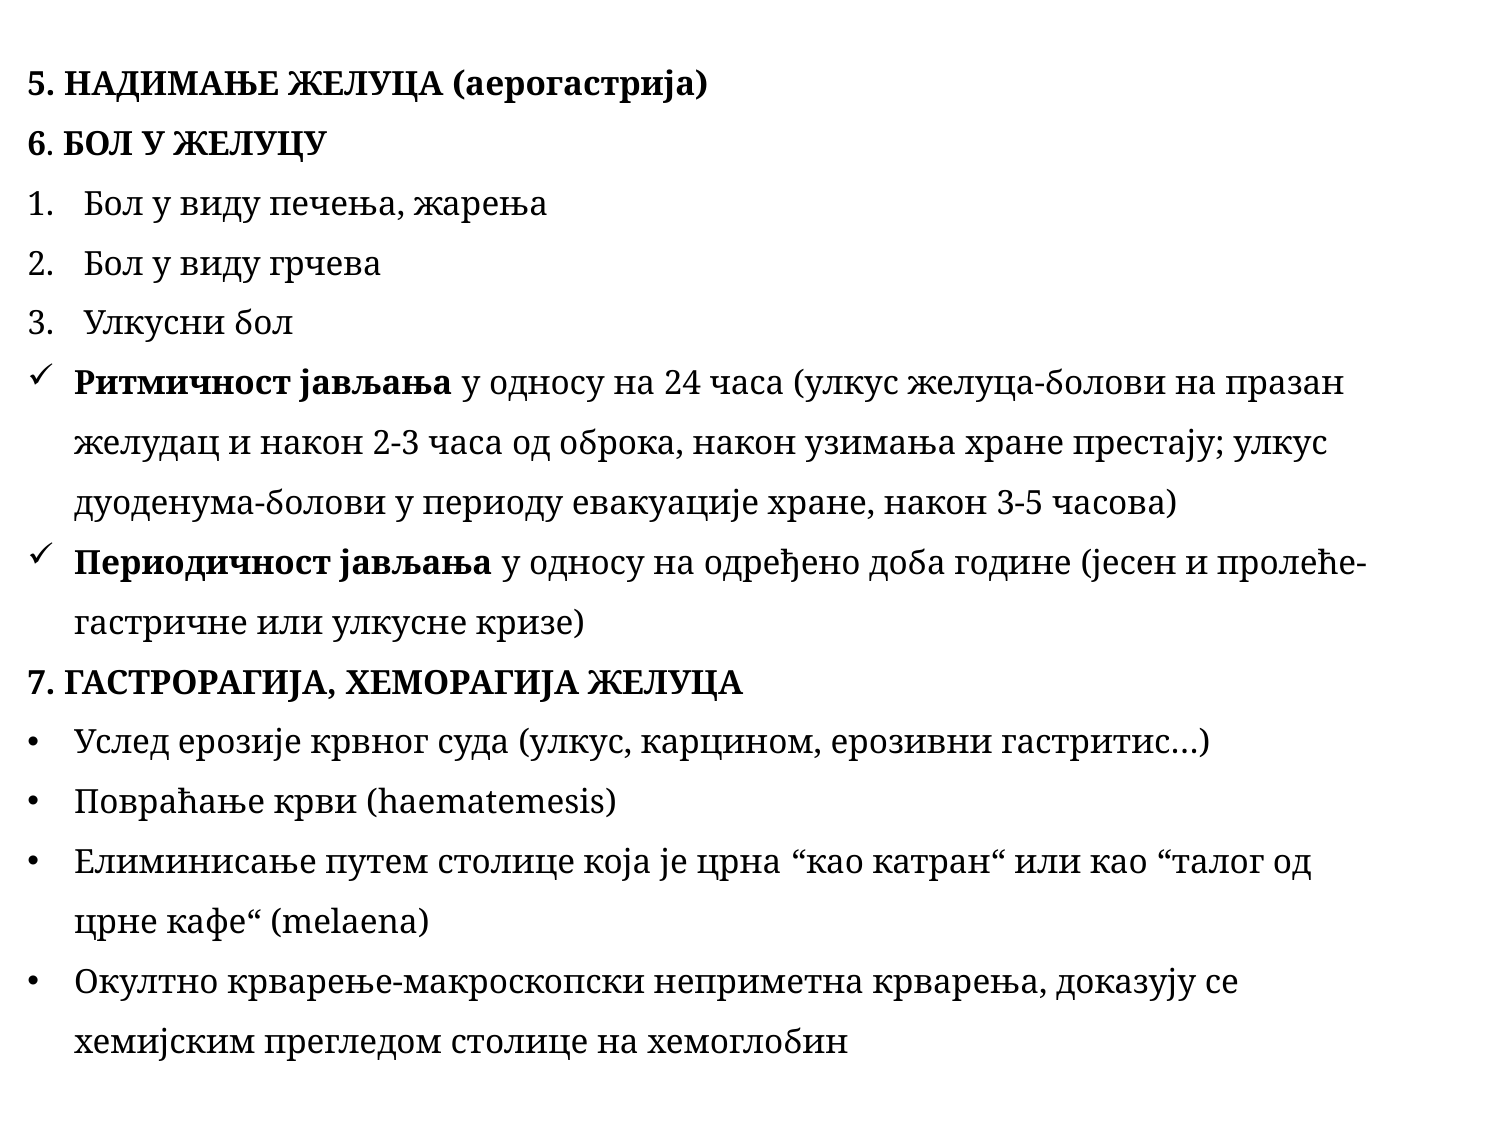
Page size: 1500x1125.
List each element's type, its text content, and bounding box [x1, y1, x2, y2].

text_box 5. НАДИМАЊЕ ЖЕЛУЦА (аерогастрија) 6. БОЛ У ЖЕЛУЦУ Бол у виду печења, жарења Бол у виду грчева Улкусни бол Ритмичност јављања у односу на 24 часа (улкус желуца-болови на празан желудац и након 2-3 часа од оброка, након узимања хране престају; улкус дуоденума-болови у периоду евакуације хране, након 3-5 часова) Периодичност јављања у односу на одређено доба године (јесен и пролеће-гастричне или улкусне кризе) 7. ГАСТРОРАГИЈА, ХЕМОРАГИЈА ЖЕЛУЦА Услед ерозије крвног суда (улкус, карцином, ерозивни гастритис…) Повраћање крви (haematemesis) Елиминисање путем столице која је црна “као катран“ или као “талог од црне кафе“ (melaena) Окултно крварење-макроскопски неприметна крварења, доказују се хемијским прегледом столице на хемоглобин [12, 34, 1413, 1125]
